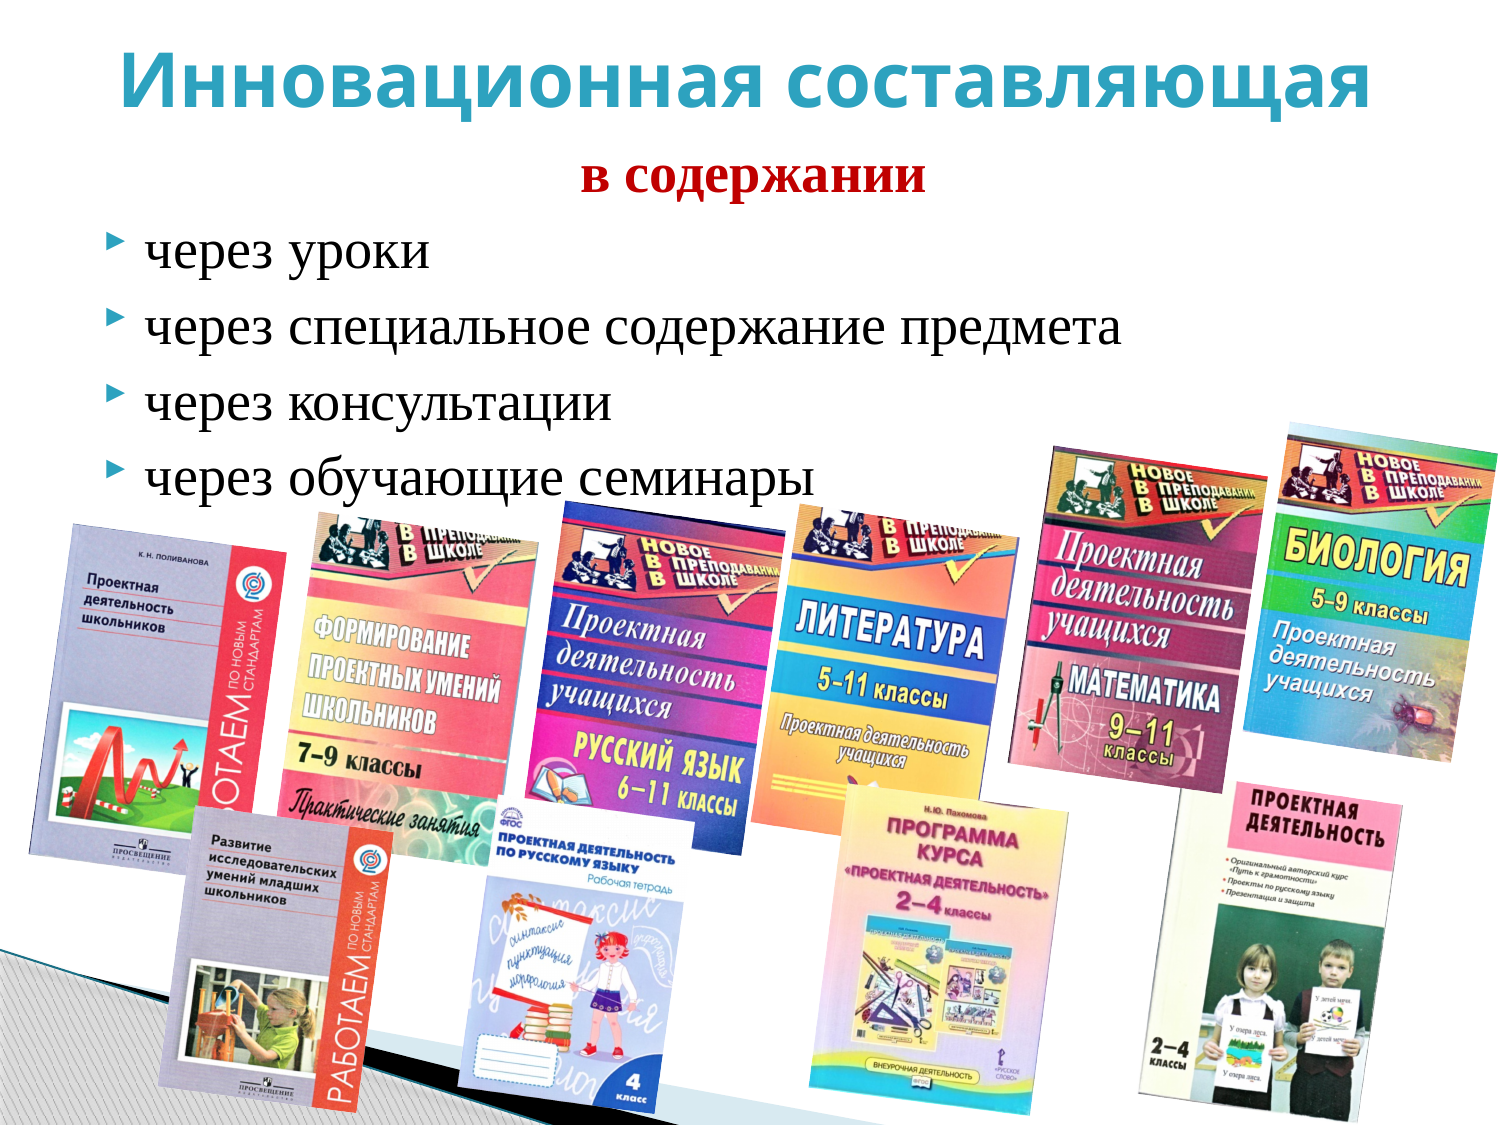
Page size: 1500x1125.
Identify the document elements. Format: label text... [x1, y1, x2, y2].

title Инновационная составляющая [70, 23, 1421, 131]
list в содержании через уроки через специальное содержание предмета через консультации через обучающие семинары [70, 131, 1421, 872]
picture [29, 501, 1069, 1115]
picture [1008, 422, 1497, 1125]
